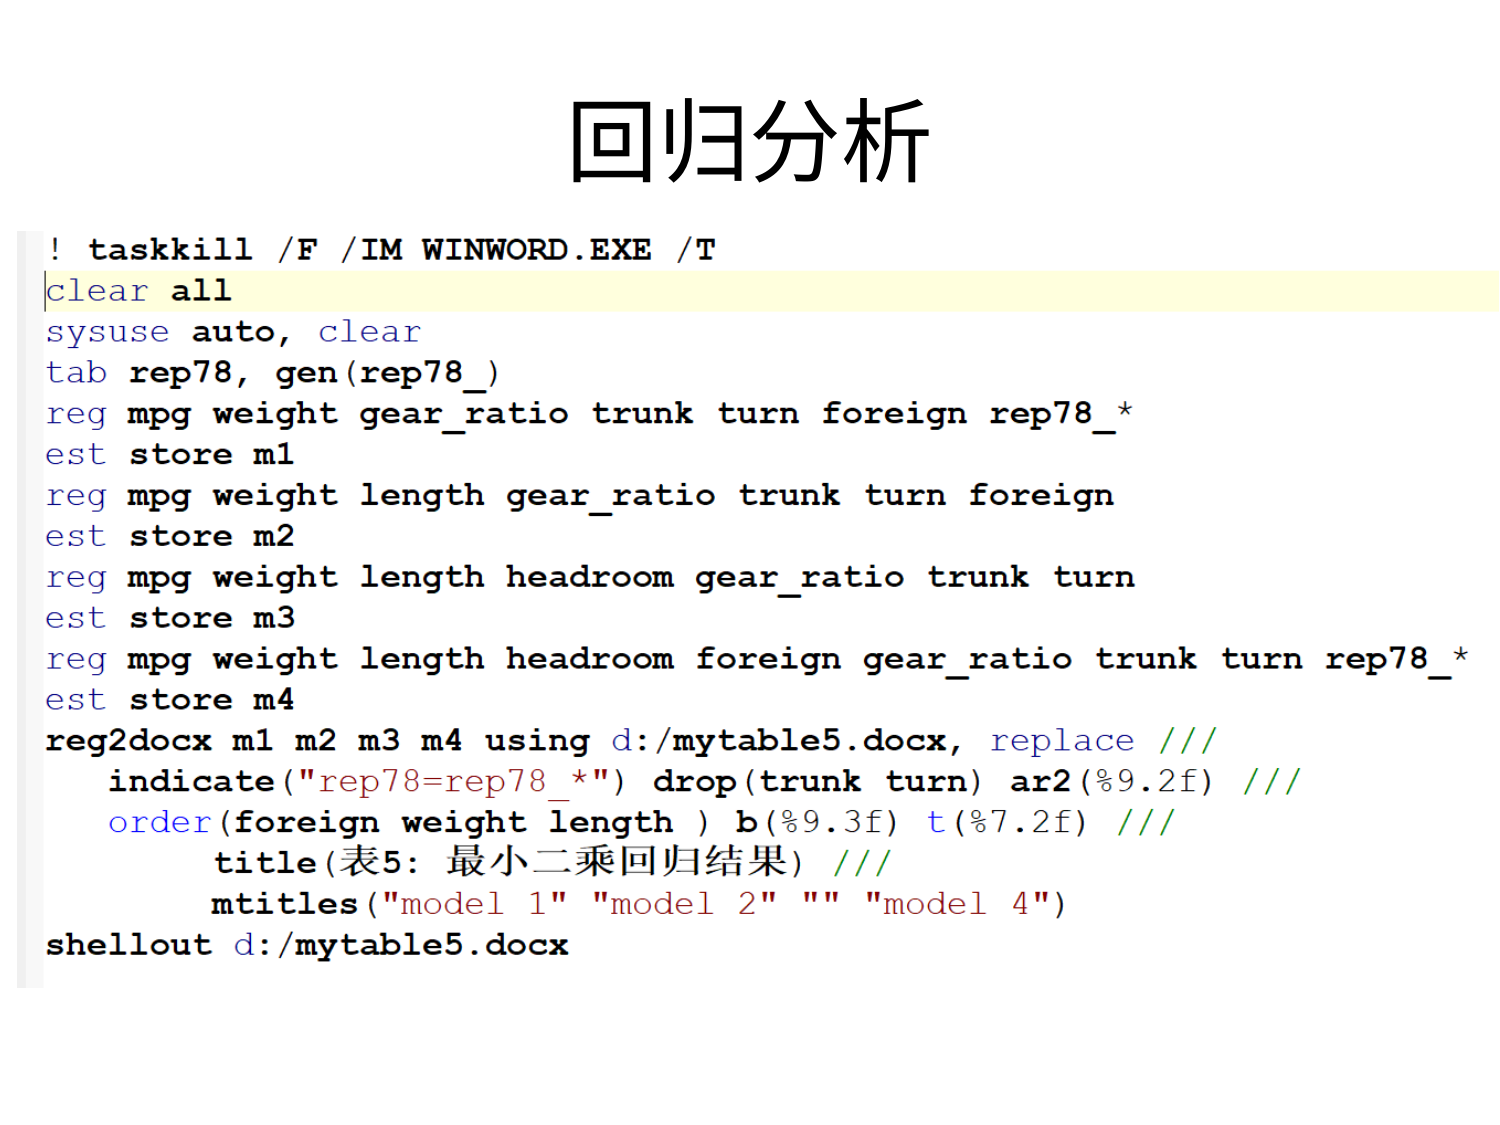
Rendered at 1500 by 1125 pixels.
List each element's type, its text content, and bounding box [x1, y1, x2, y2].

title 回归分析 [75, 45, 1425, 230]
picture [17, 231, 1499, 988]
